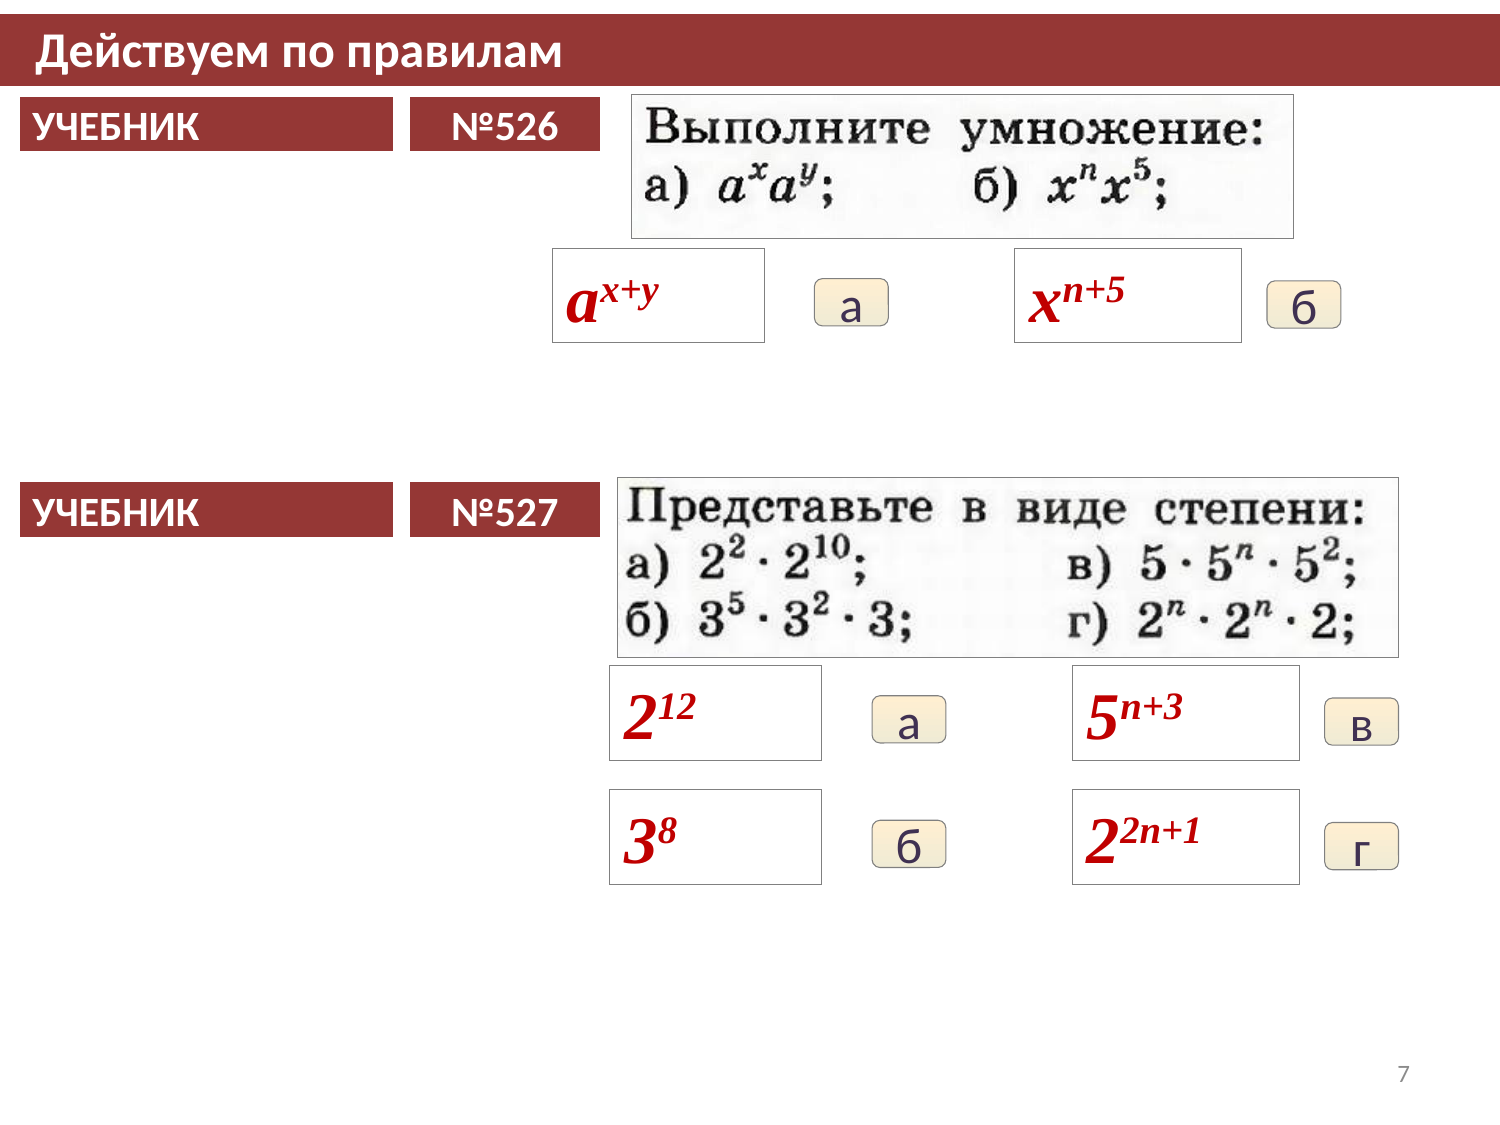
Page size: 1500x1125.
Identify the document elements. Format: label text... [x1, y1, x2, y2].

text_box б [1264, 278, 1343, 331]
text_box г [1322, 820, 1401, 872]
text_box а [812, 276, 891, 328]
text_box ax+y [552, 248, 765, 343]
text_box 212 [609, 665, 822, 761]
picture [631, 94, 1294, 239]
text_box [17, 94, 603, 154]
text_box в [1322, 695, 1401, 748]
text_box б [869, 818, 949, 870]
text_box 5n+3 [1072, 665, 1300, 761]
text_box а [869, 693, 949, 746]
text_box 22n+1 [1072, 789, 1300, 885]
slide_number 7 [1074, 1042, 1425, 1103]
text_box xn+5 [1014, 248, 1242, 343]
text_box 38 [609, 789, 822, 885]
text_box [17, 479, 603, 540]
picture [617, 477, 1399, 658]
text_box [0, 11, 1500, 89]
